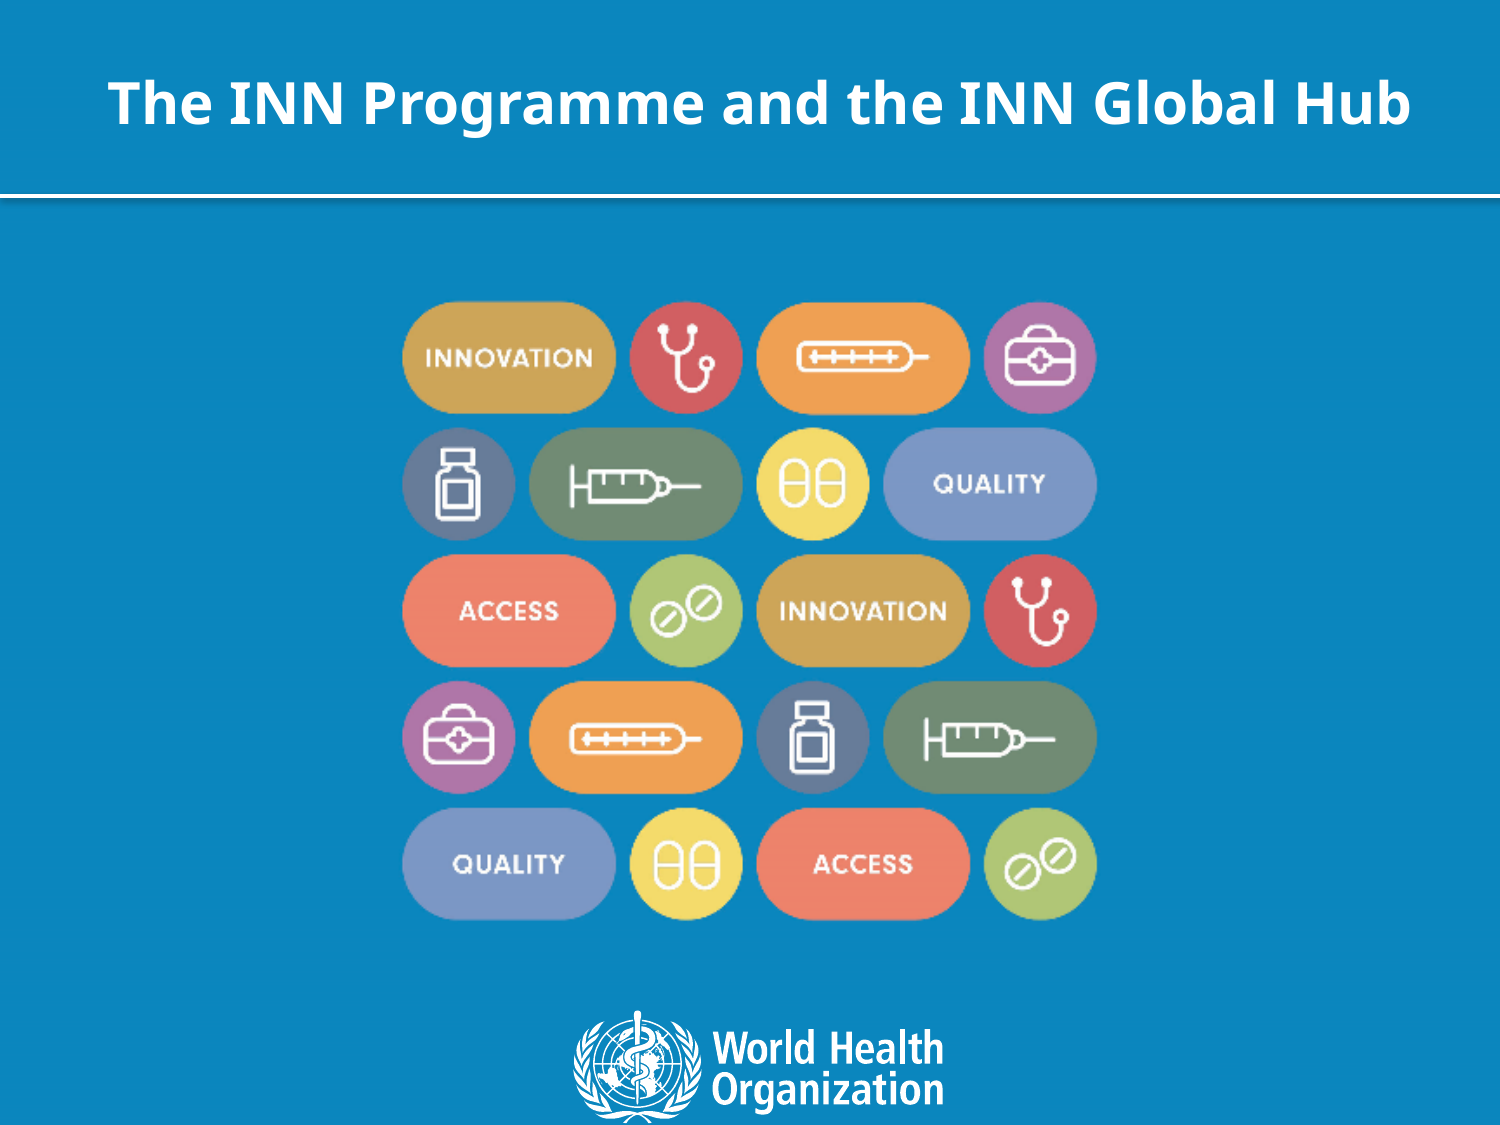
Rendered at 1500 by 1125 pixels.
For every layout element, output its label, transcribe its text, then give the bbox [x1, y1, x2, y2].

picture [630, 554, 743, 668]
picture [757, 428, 869, 541]
picture [756, 808, 970, 921]
picture [756, 554, 970, 667]
picture [529, 428, 742, 541]
picture [402, 808, 616, 920]
picture [984, 808, 1097, 920]
picture [403, 301, 616, 414]
picture [403, 554, 616, 667]
picture [884, 428, 1097, 541]
picture [984, 554, 1097, 667]
picture [630, 301, 742, 414]
picture [630, 808, 743, 921]
picture [403, 428, 515, 540]
picture [884, 681, 1097, 794]
title The INN Programme and the INN Global Hub [0, 0, 1500, 202]
picture [403, 681, 515, 794]
picture [757, 301, 970, 415]
picture [529, 681, 743, 794]
picture [983, 300, 1097, 415]
picture [757, 680, 870, 794]
